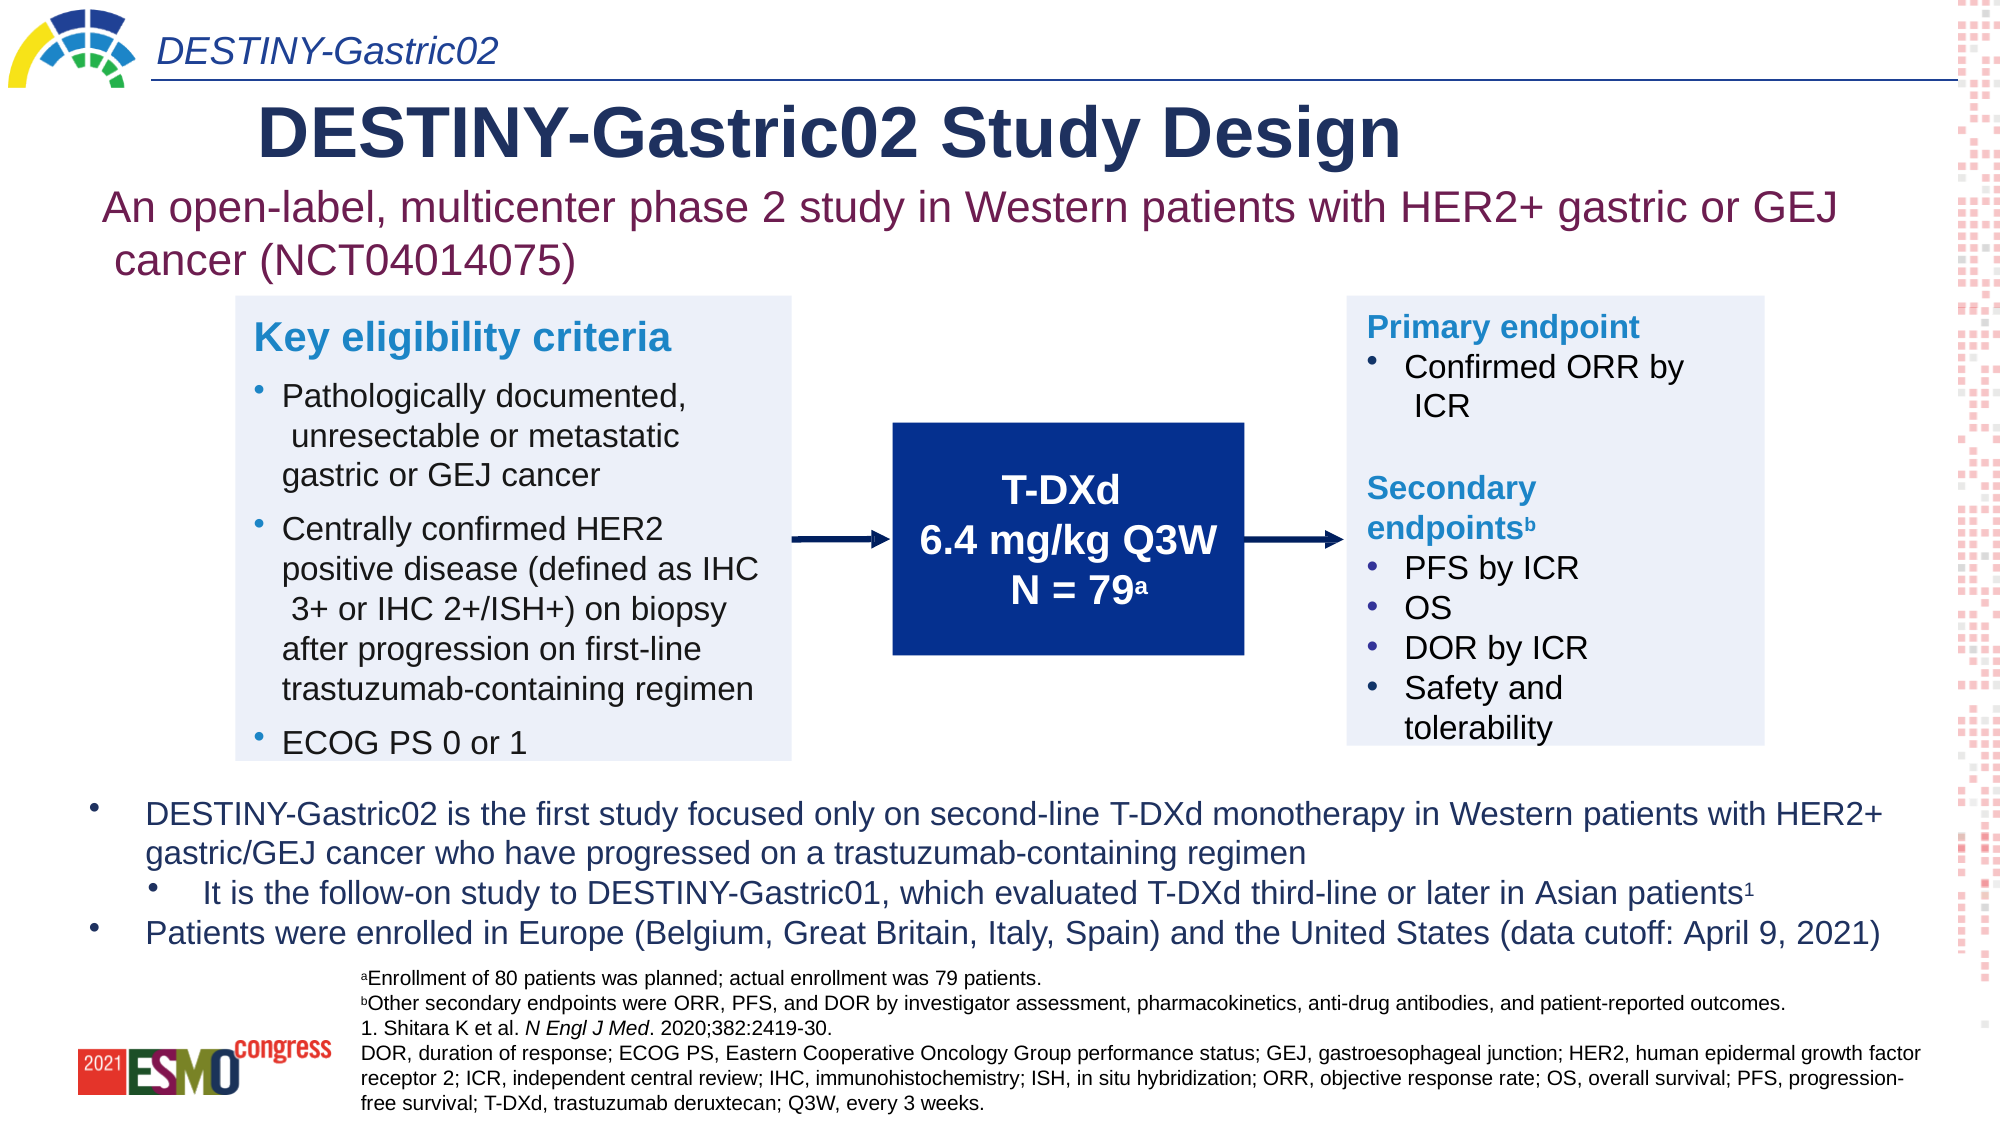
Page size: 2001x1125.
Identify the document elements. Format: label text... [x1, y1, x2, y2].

picture [78, 1040, 332, 1095]
text_box [340, 953, 1969, 1125]
text_box aEnrollment of 80 patients was planned; actual enrollment was 79 patients. bOther secondary endpoints were ORR, PFS, and DOR by investigator assessment, pharmacokinetics, anti-drug antibodies, and patient-reported outcomes. 1. Shitara K et al. N Engl J Med. 2020;382:2419-30. DOR, duration of response; ECOG PS, Eastern Cooperative Oncology Group performance status; GEJ, gastroesophageal junction; HER2, human epidermal growth factor receptor 2; ICR, independent central review; IHC, immunohistochemistry; ISH, in situ hybridization; ORR, objective response rate; OS, overall survival; PFS, progression- free survival; T-DXd, trastuzumab deruxtecan; Q3W, every 3 weeks. [352, 961, 1936, 1115]
text_box An open-label, multicenter phase 2 study in Western patients with HER2+ gastric or GEJ cancer (NCT04014075) [99, 175, 1845, 285]
title DESTINY-Gastric02 Study Design [255, 82, 1795, 175]
text_box DESTINY-Gastric02 [153, 22, 508, 72]
picture [1958, 0, 2000, 1067]
picture [8, 9, 136, 88]
picture [892, 422, 1245, 656]
text_box DESTINY-Gastric02 is the first study focused only on second-line T-DXd monotherapy in Western patients with HER2+ gastric/GEJ cancer who have progressed on a trastuzumab-containing regimen It is the follow-on study to DESTINY-Gastric01, which evaluated T-DXd third-line or later in Asian patients1 Patients were enrolled in Europe (Belgium, Great Britain, Italy, Spain) and the United States (data cutoff: April 9, 2021) [78, 788, 1911, 952]
text_box Key eligibility criteria Pathologically documented, unresectable or metastatic gastric or GEJ cancer Centrally confirmed HER2 positive disease (defined as IHC 3+ or IHC 2+/ISH+) on biopsy after progression on first-line trastuzumab-containing regimen ECOG PS 0 or 1 [235, 295, 792, 761]
text_box [1249, 530, 1344, 549]
text_box [792, 529, 887, 549]
text_box Primary endpoint Confirmed ORR by ICR Secondary endpointsb PFS by ICR OS DOR by ICR Safety and tolerability [1346, 295, 1765, 746]
